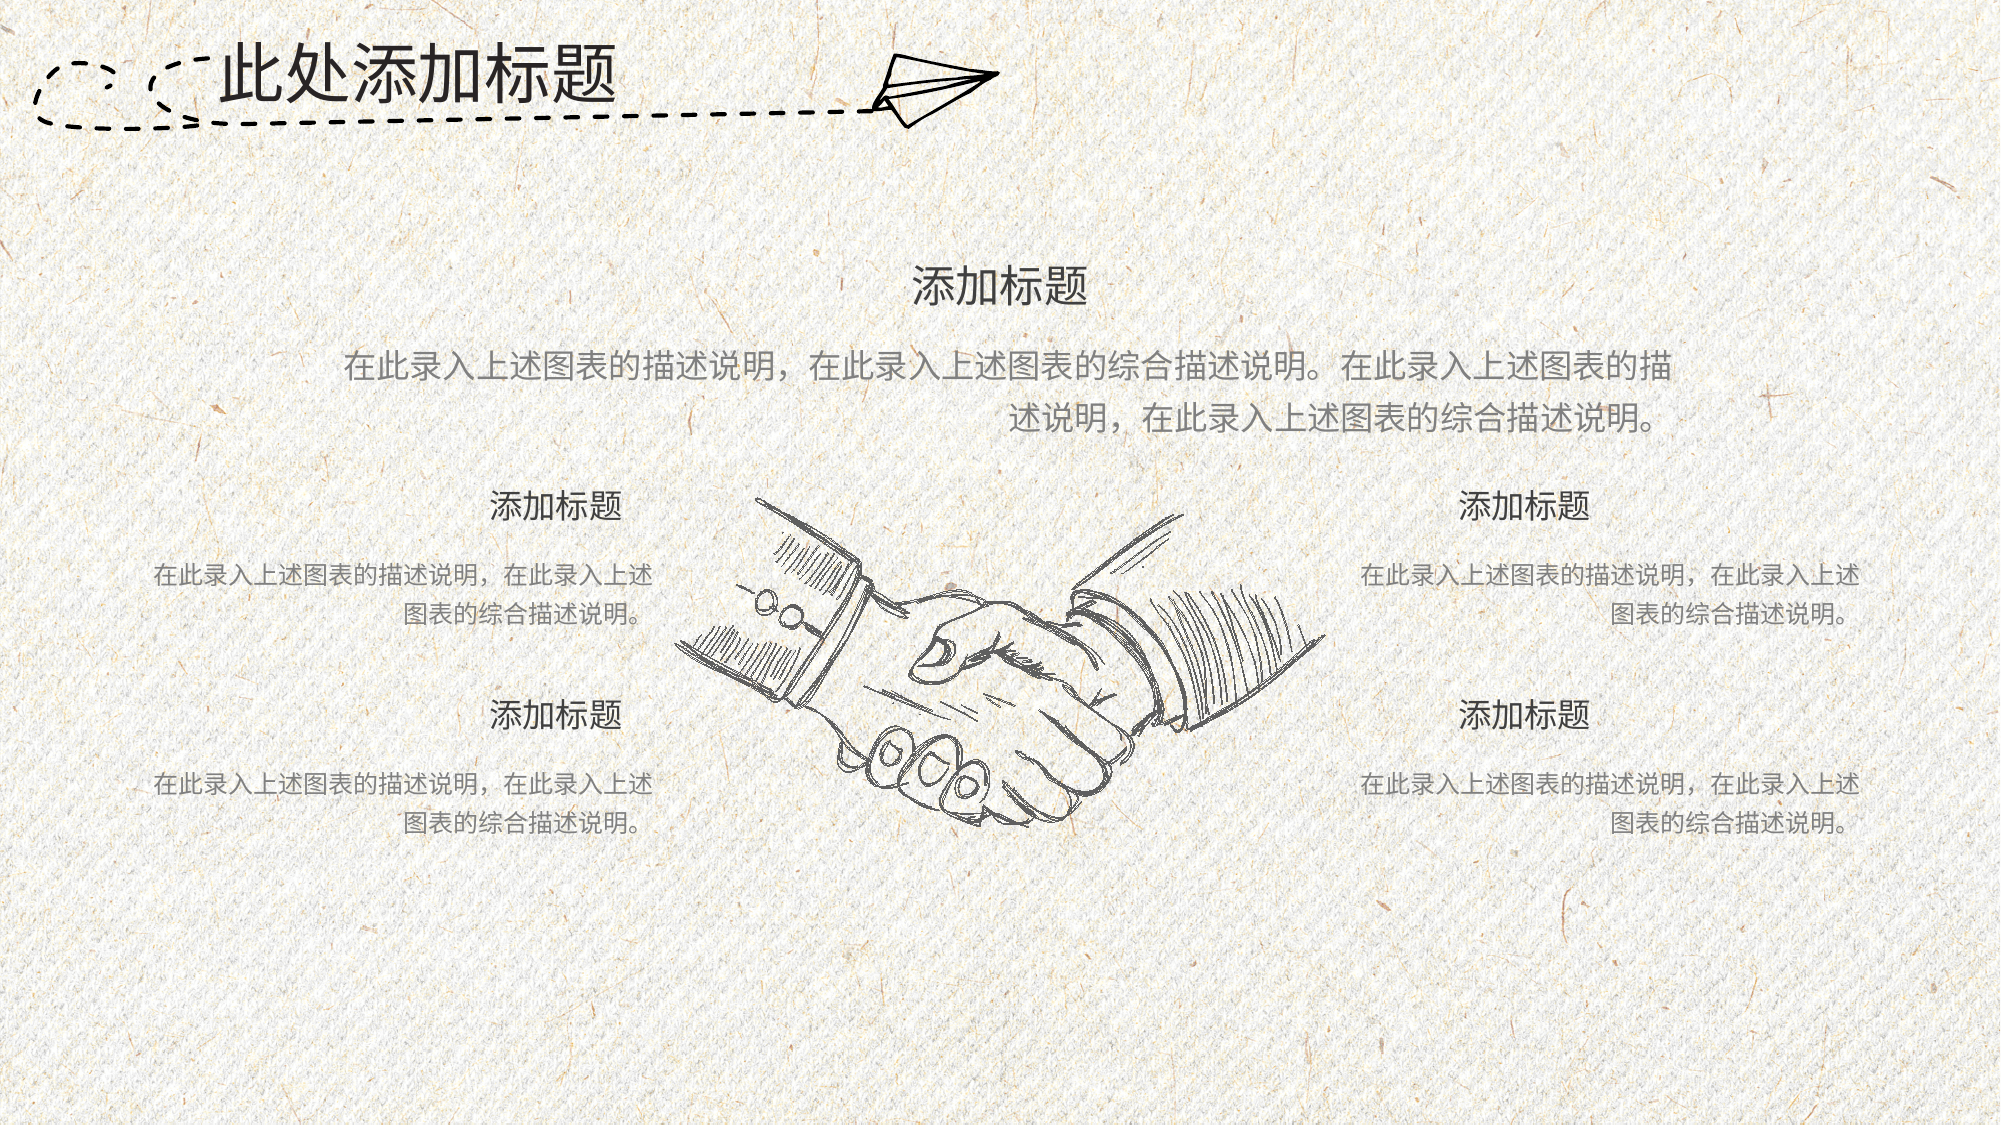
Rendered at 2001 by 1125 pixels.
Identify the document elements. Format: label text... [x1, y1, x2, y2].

text_box [674, 497, 1326, 828]
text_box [124, 477, 669, 634]
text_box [124, 686, 669, 843]
text_box 在此录入上述图表的描述说明，在此录入上述图表的综合描述说明。在此录入上述图表的描述说明，在此录入上述图表的综合描述说明。 [311, 325, 1689, 497]
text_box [1331, 686, 1876, 843]
text_box 添加标题 [754, 250, 1246, 319]
picture [0, 0, 2001, 1125]
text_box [1331, 477, 1876, 634]
